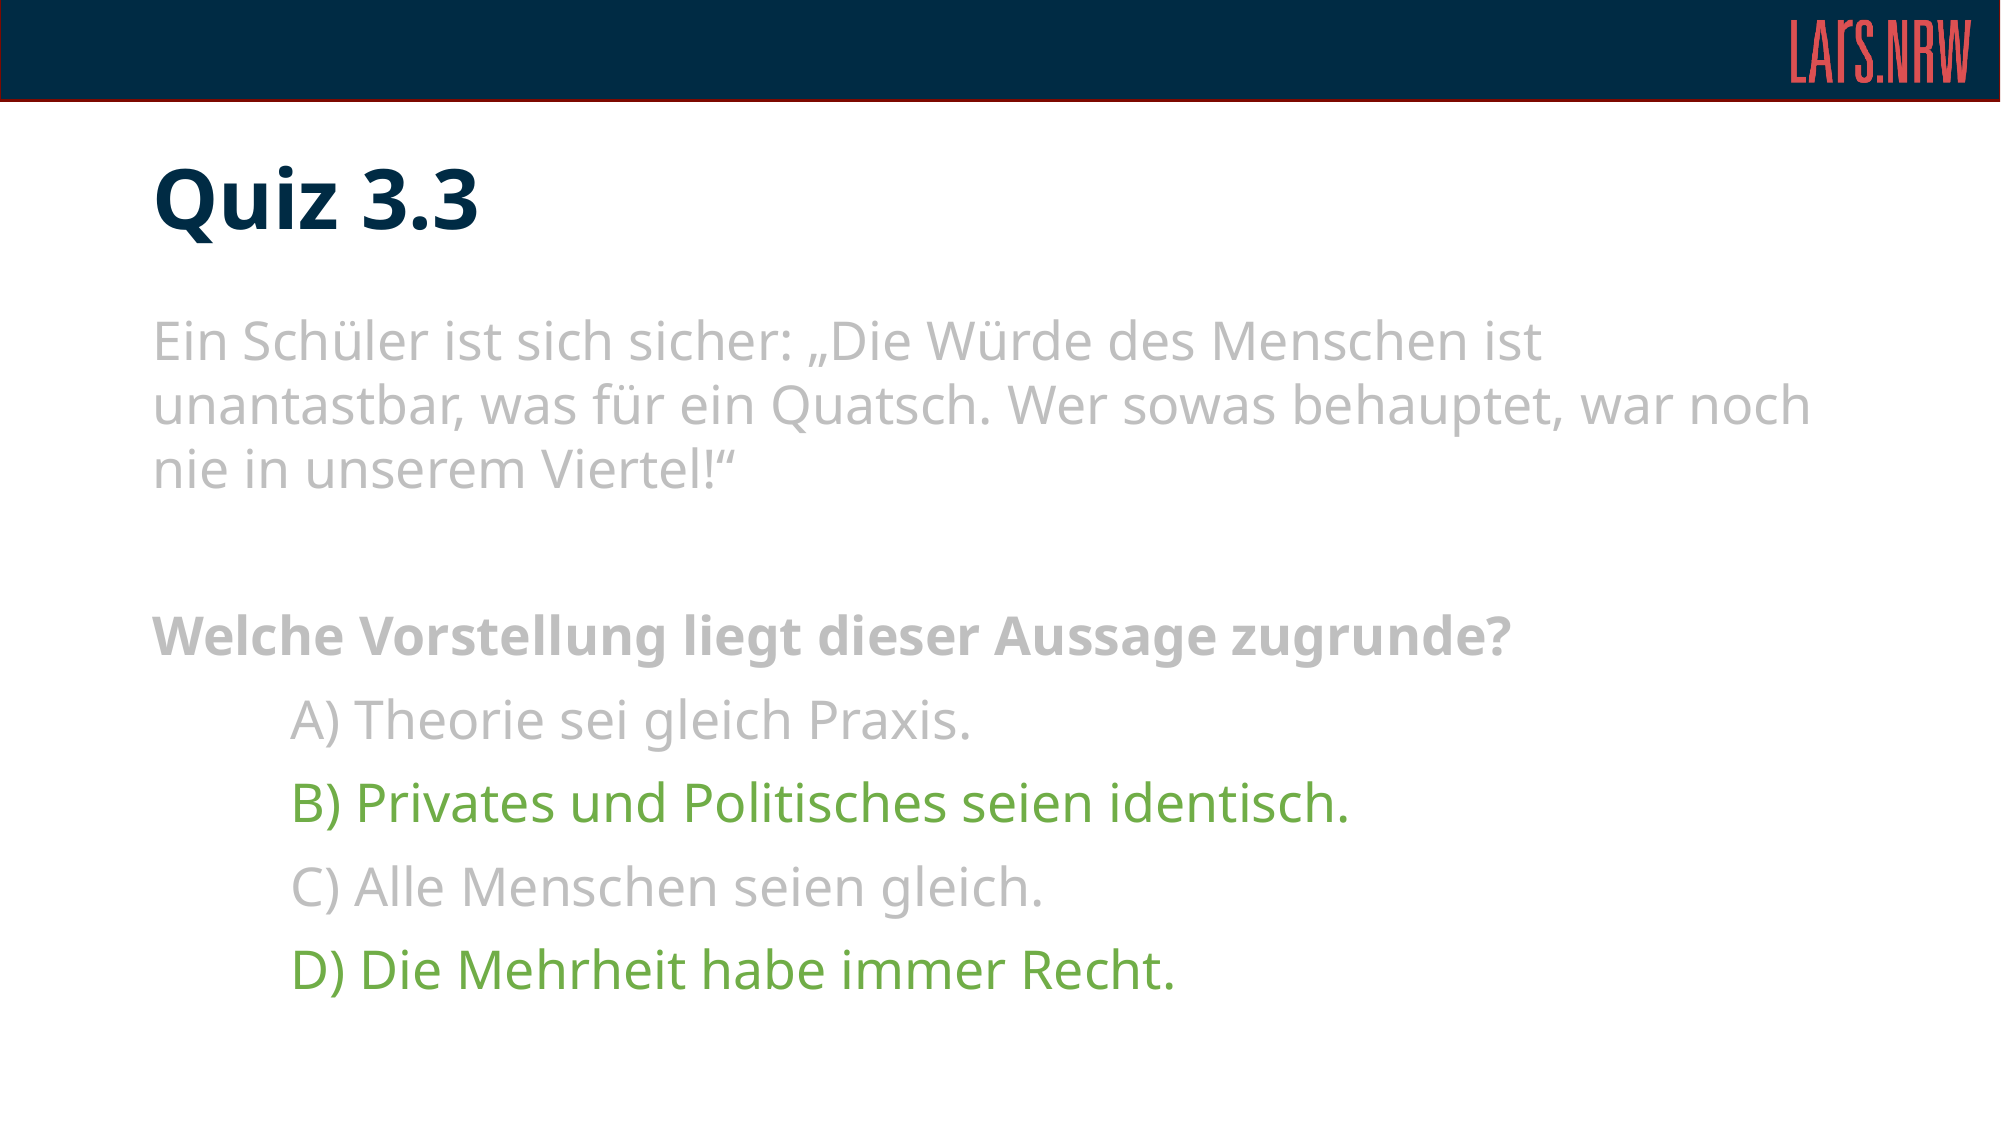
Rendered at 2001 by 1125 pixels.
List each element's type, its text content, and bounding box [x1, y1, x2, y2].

picture [1773, 6, 1977, 99]
list Ein Schüler ist sich sicher: „Die Würde des Menschen ist unantastbar, was für ein Quatsch. Wer sowas behauptet, war noch nie in unserem Viertel!“ Welche Vorstellung liegt dieser Aussage zugrunde? A) Theorie sei gleich Praxis. B) Privates und Politisches seien identisch. C) Alle Menschen seien gleich. D) Die Mehrheit habe immer Recht. [137, 299, 1863, 1014]
title Quiz 3.3 [137, 128, 1863, 278]
